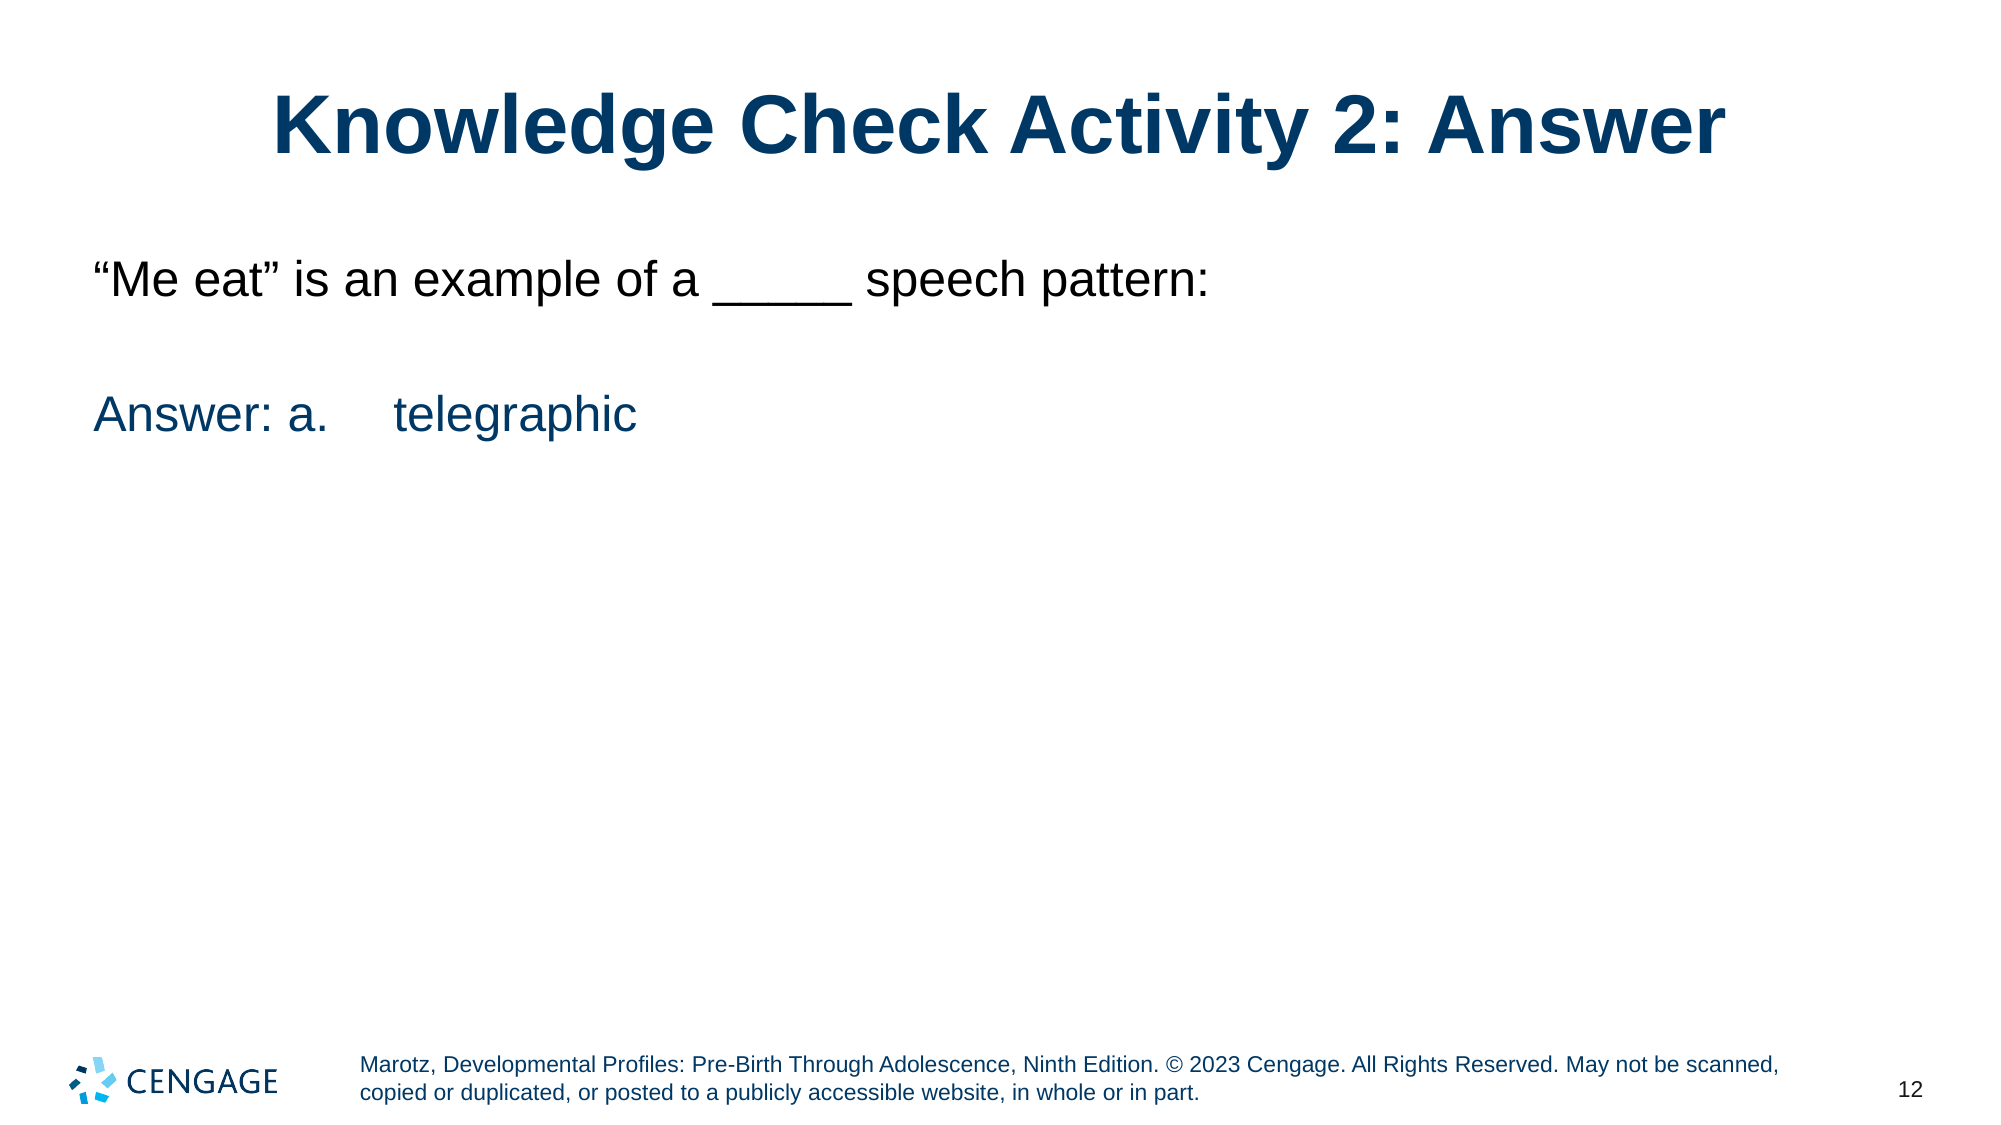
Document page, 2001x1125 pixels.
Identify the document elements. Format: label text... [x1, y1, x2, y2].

picture [69, 1057, 277, 1104]
list “Me eat” is an example of a _____ speech pattern: Answer: a. telegraphic [78, 239, 1954, 1020]
title Knowledge Check Activity 2: Answer [78, 36, 1923, 217]
